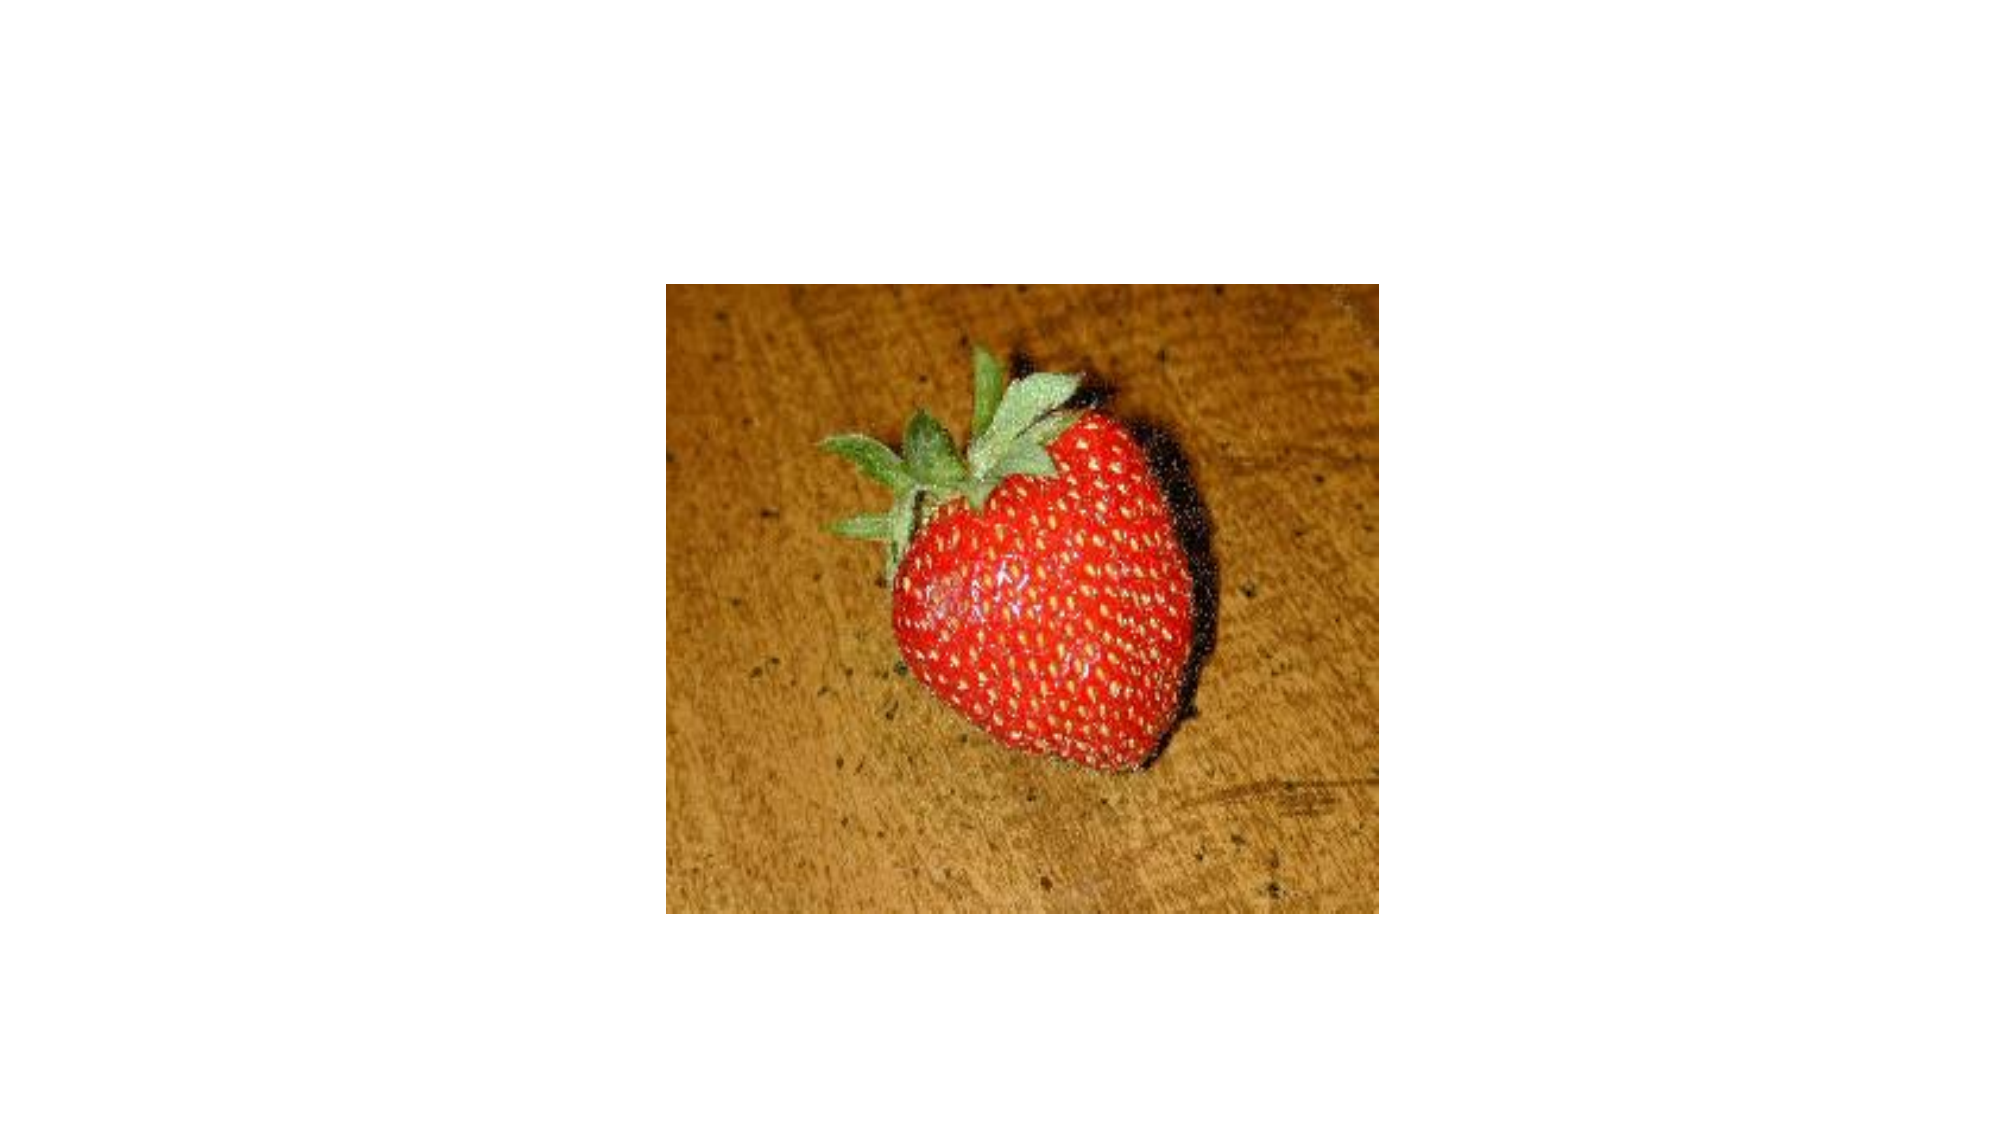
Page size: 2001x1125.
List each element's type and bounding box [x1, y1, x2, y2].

list [666, 284, 1379, 914]
